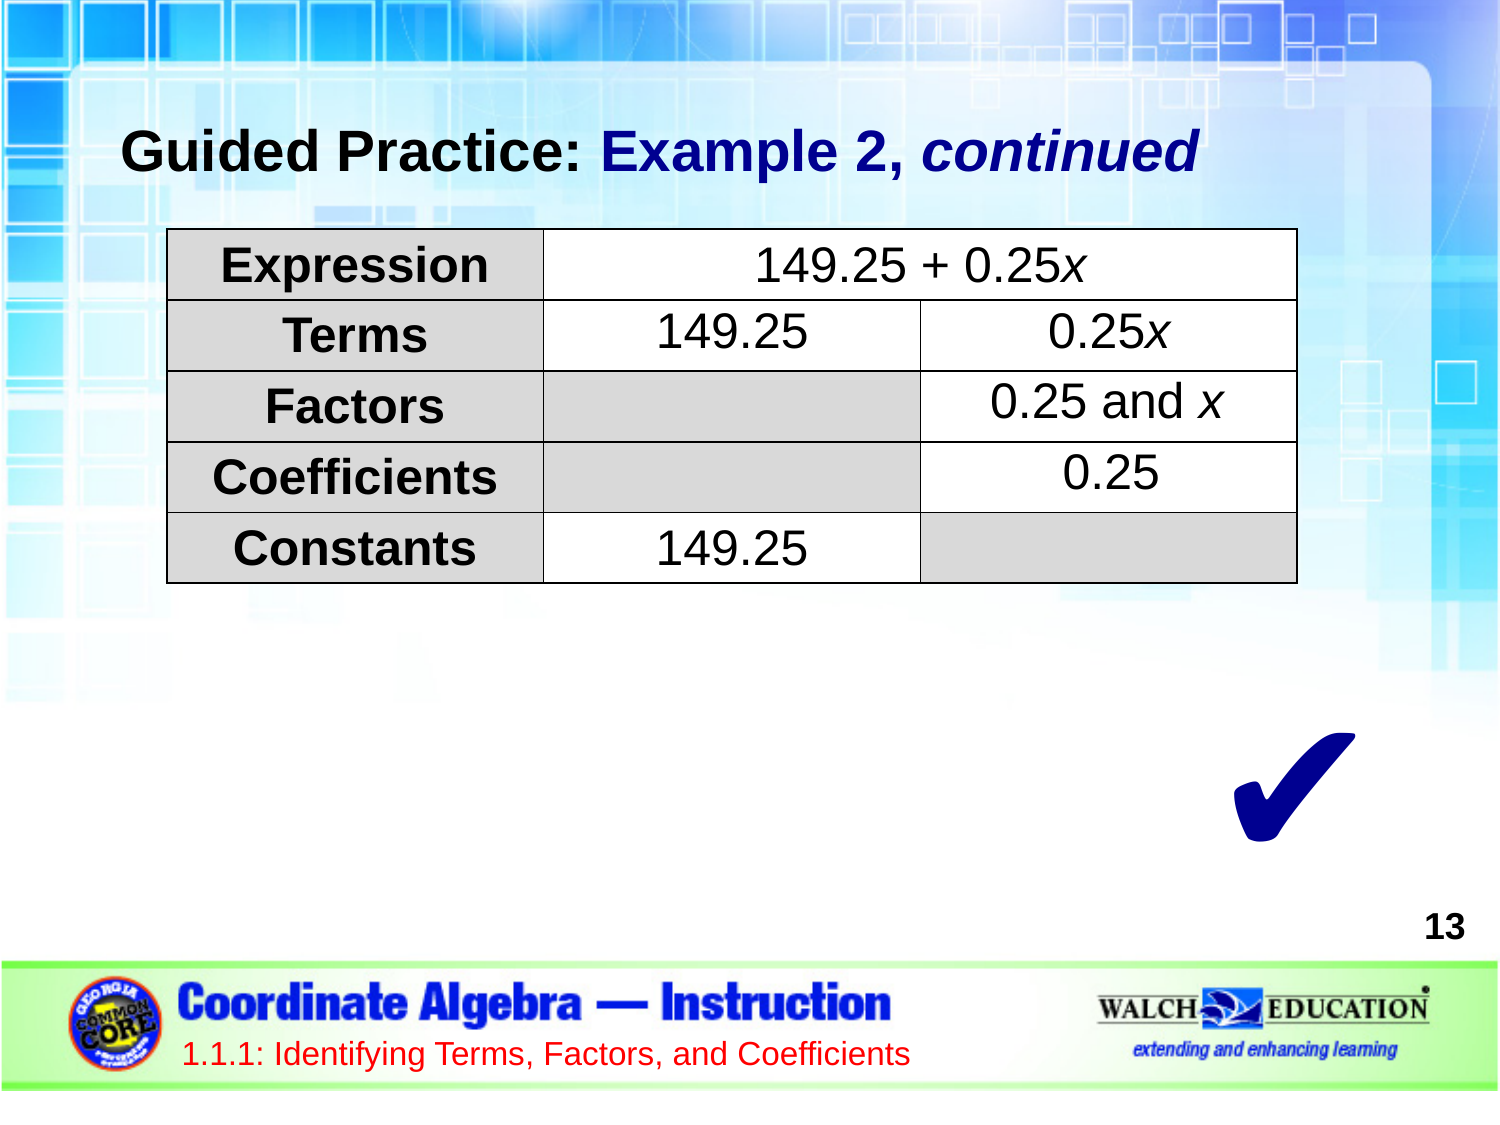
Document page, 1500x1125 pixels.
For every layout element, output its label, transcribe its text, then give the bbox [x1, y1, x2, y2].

table_cell [167, 300, 544, 371]
table_cell [167, 371, 544, 442]
table_cell [920, 512, 1297, 583]
table_cell [544, 442, 920, 512]
table_cell [920, 300, 1297, 371]
table_cell [544, 300, 920, 371]
table_cell 149.25 [544, 512, 920, 583]
table_cell [920, 371, 1297, 442]
table_cell [544, 371, 920, 442]
slide_number 13 [1361, 901, 1481, 949]
table_cell [920, 442, 1297, 512]
table_cell [167, 512, 544, 583]
table_header [165, 224, 169, 295]
table_header [167, 229, 544, 300]
table_header [169, 224, 546, 229]
picture [1, 0, 1500, 1091]
table_header [544, 229, 1297, 300]
text_box ✔ [1128, 651, 1394, 907]
table_cell [167, 442, 544, 512]
subtitle Guided Practice: Example 2, continued [105, 105, 1394, 925]
table_header [546, 224, 1300, 295]
list 1.1.1: Identifying Terms, Factors, and Coefficients [166, 1024, 1074, 1068]
